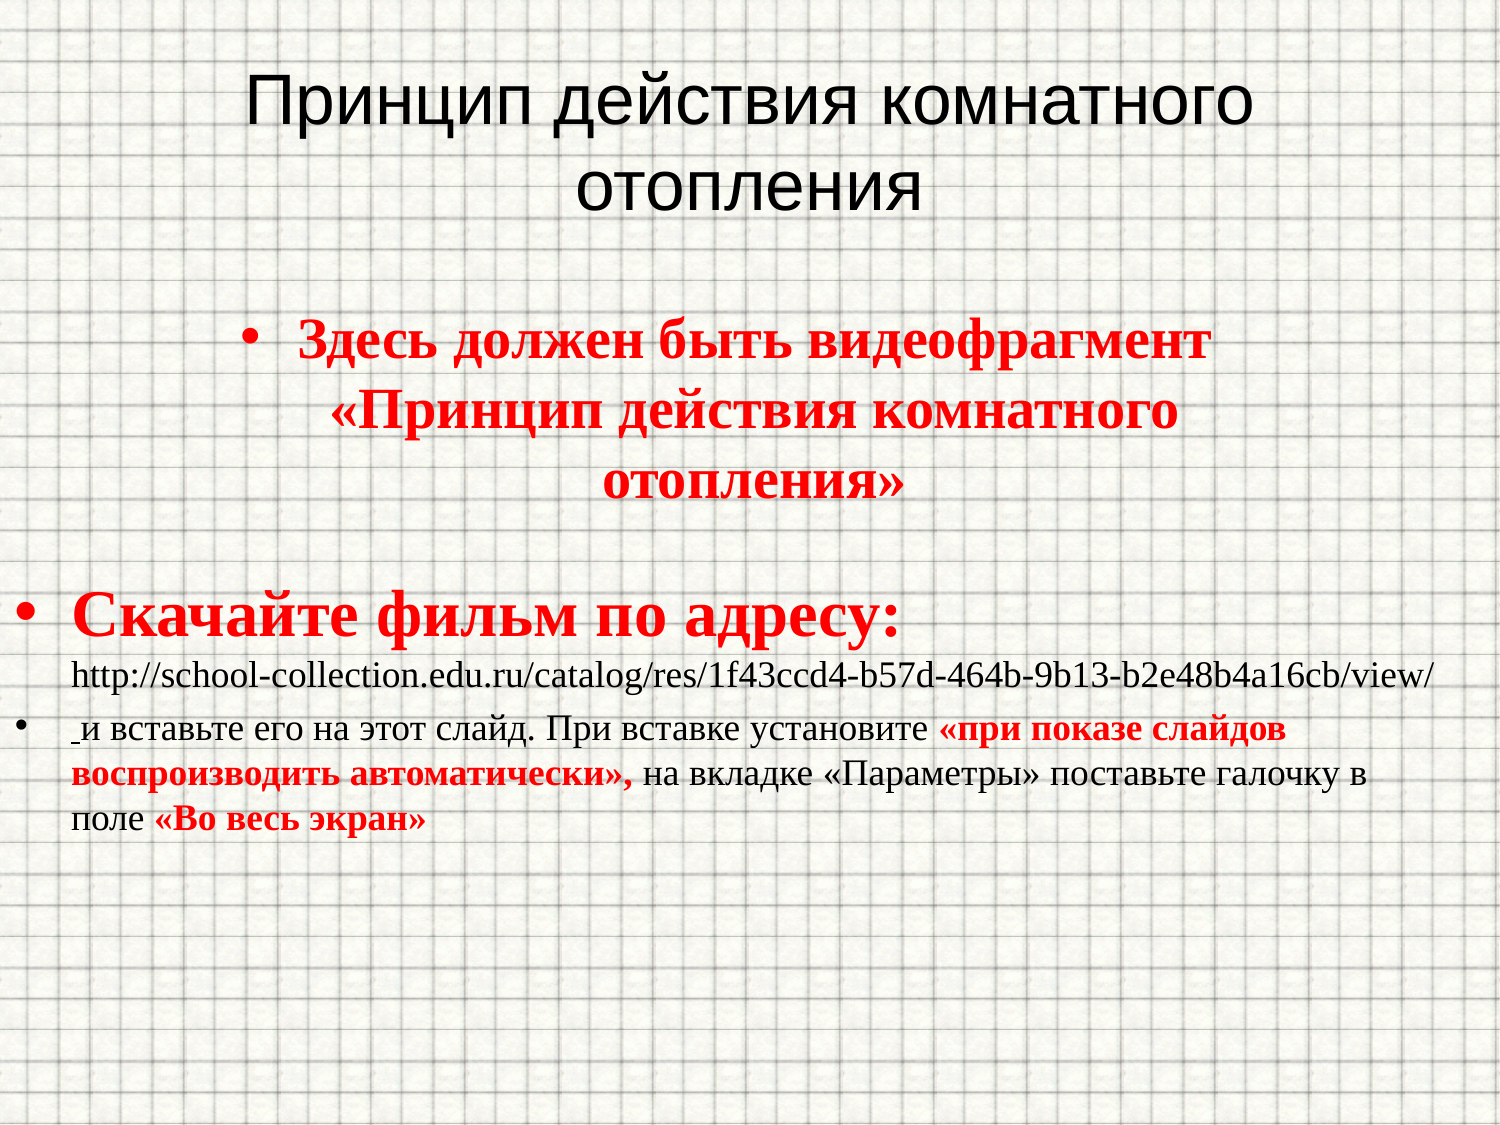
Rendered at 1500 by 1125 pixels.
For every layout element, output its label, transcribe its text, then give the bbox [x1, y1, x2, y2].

picture [0, 0, 1500, 1125]
text_box Скачайте фильм по адресу: http://school-collection.edu.ru/catalog/res/1f43ccd4-b57d-464b-9b13-b2e48b4a16cb/view/ и вставьте его на этот слайд. При вставке установите «при показе слайдов воспроизводить автоматически», на вкладке «Параметры» поставьте галочку в поле «Во весь экран» [0, 562, 1465, 879]
text_box Здесь должен быть видеофрагмент «Принцип действия комнатного отопления» [175, 292, 1278, 518]
title Принцип действия комнатного отопления [75, 45, 1425, 233]
